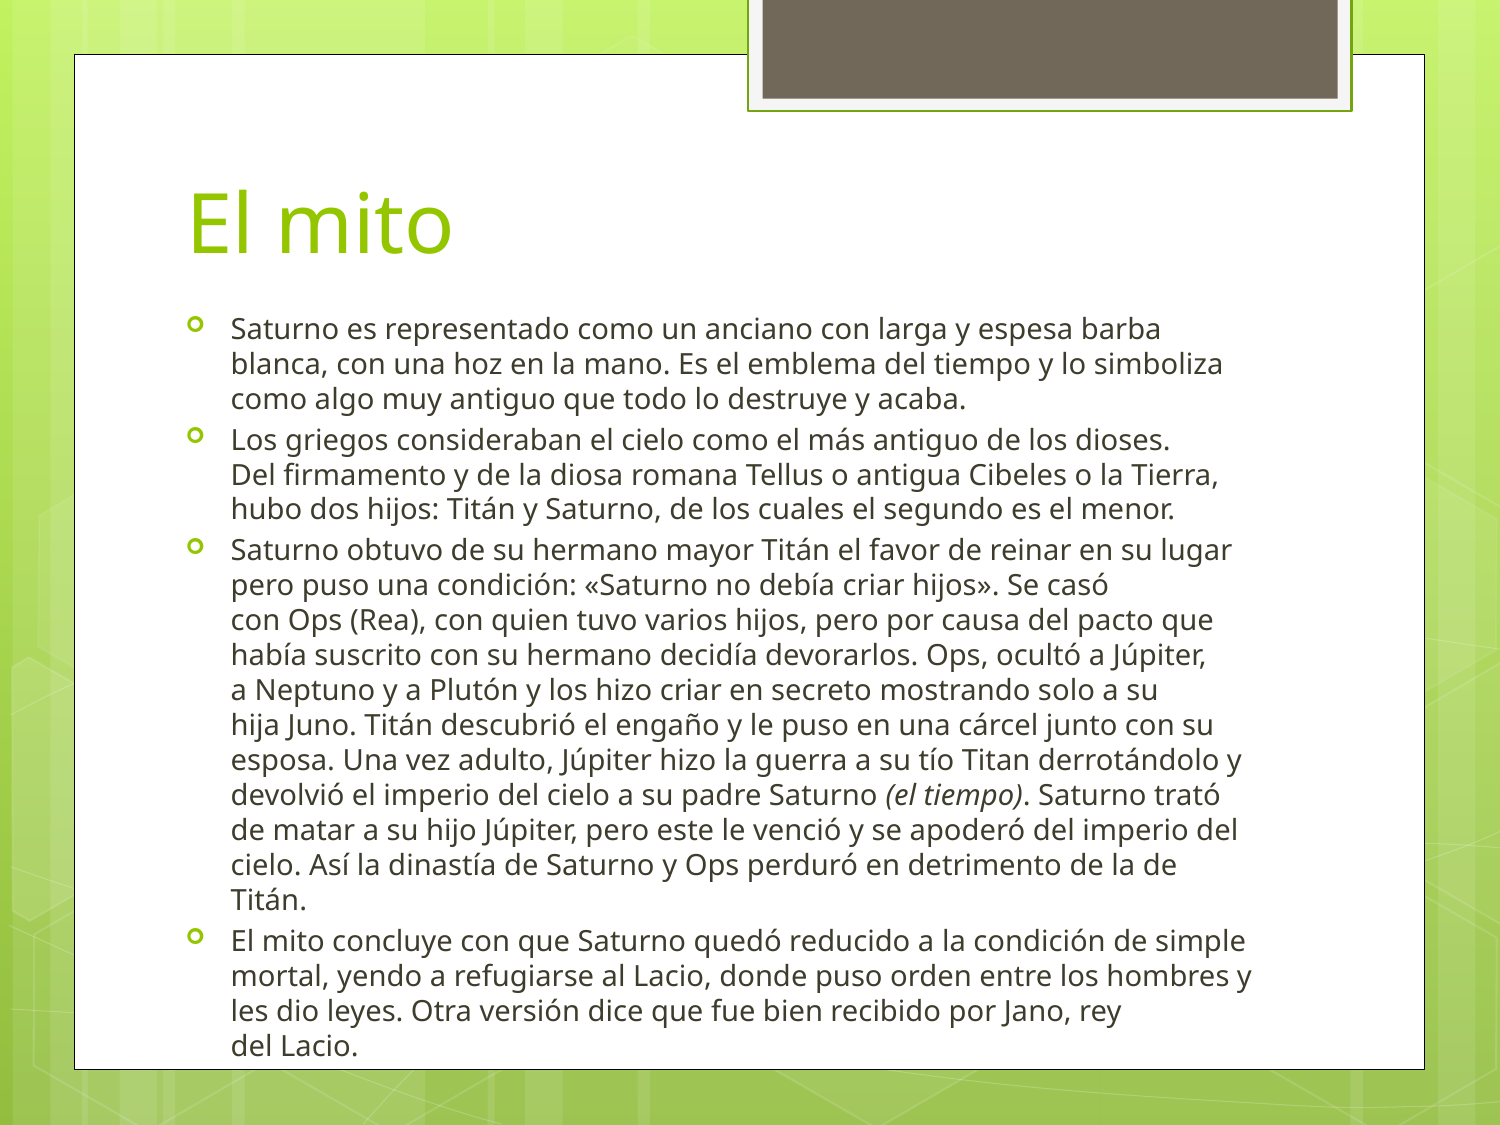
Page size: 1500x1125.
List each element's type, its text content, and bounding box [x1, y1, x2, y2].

list Saturno es representado como un anciano con larga y espesa barba blanca, con una hoz en la mano. Es el emblema del tiempo y lo simboliza como algo muy antiguo que todo lo destruye y acaba. Los griegos consideraban el cielo como el más antiguo de los dioses. Del firmamento y de la diosa romana Tellus o antigua Cibeles o la Tierra, hubo dos hijos: Titán y Saturno, de los cuales el segundo es el menor. Saturno obtuvo de su hermano mayor Titán el favor de reinar en su lugar pero puso una condición: «Saturno no debía criar hijos». Se casó con Ops (Rea), con quien tuvo varios hijos, pero por causa del pacto que había suscrito con su hermano decidía devorarlos. Ops, ocultó a Júpiter, a Neptuno y a Plutón y los hizo criar en secreto mostrando solo a su hija Juno. Titán descubrió el engaño y le puso en una cárcel junto con su esposa. Una vez adulto, Júpiter hizo la guerra a su tío Titan derrotándolo y devolvió el imperio del cielo a su padre Saturno (el tiempo). Saturno trató de matar a su hijo Júpiter, pero este le venció y se apoderó del imperio del cielo. Así la dinastía de Saturno y Ops perduró en detrimento de la de Titán. El mito concluye con que Saturno quedó reducido a la condición de simple mortal, yendo a refugiarse al Lacio, donde puso orden entre los hombres y les dio leyes. Otra versión dice que fue bien recibido por Jano, rey del Lacio. [159, 302, 1272, 879]
title El mito [171, 90, 1324, 278]
